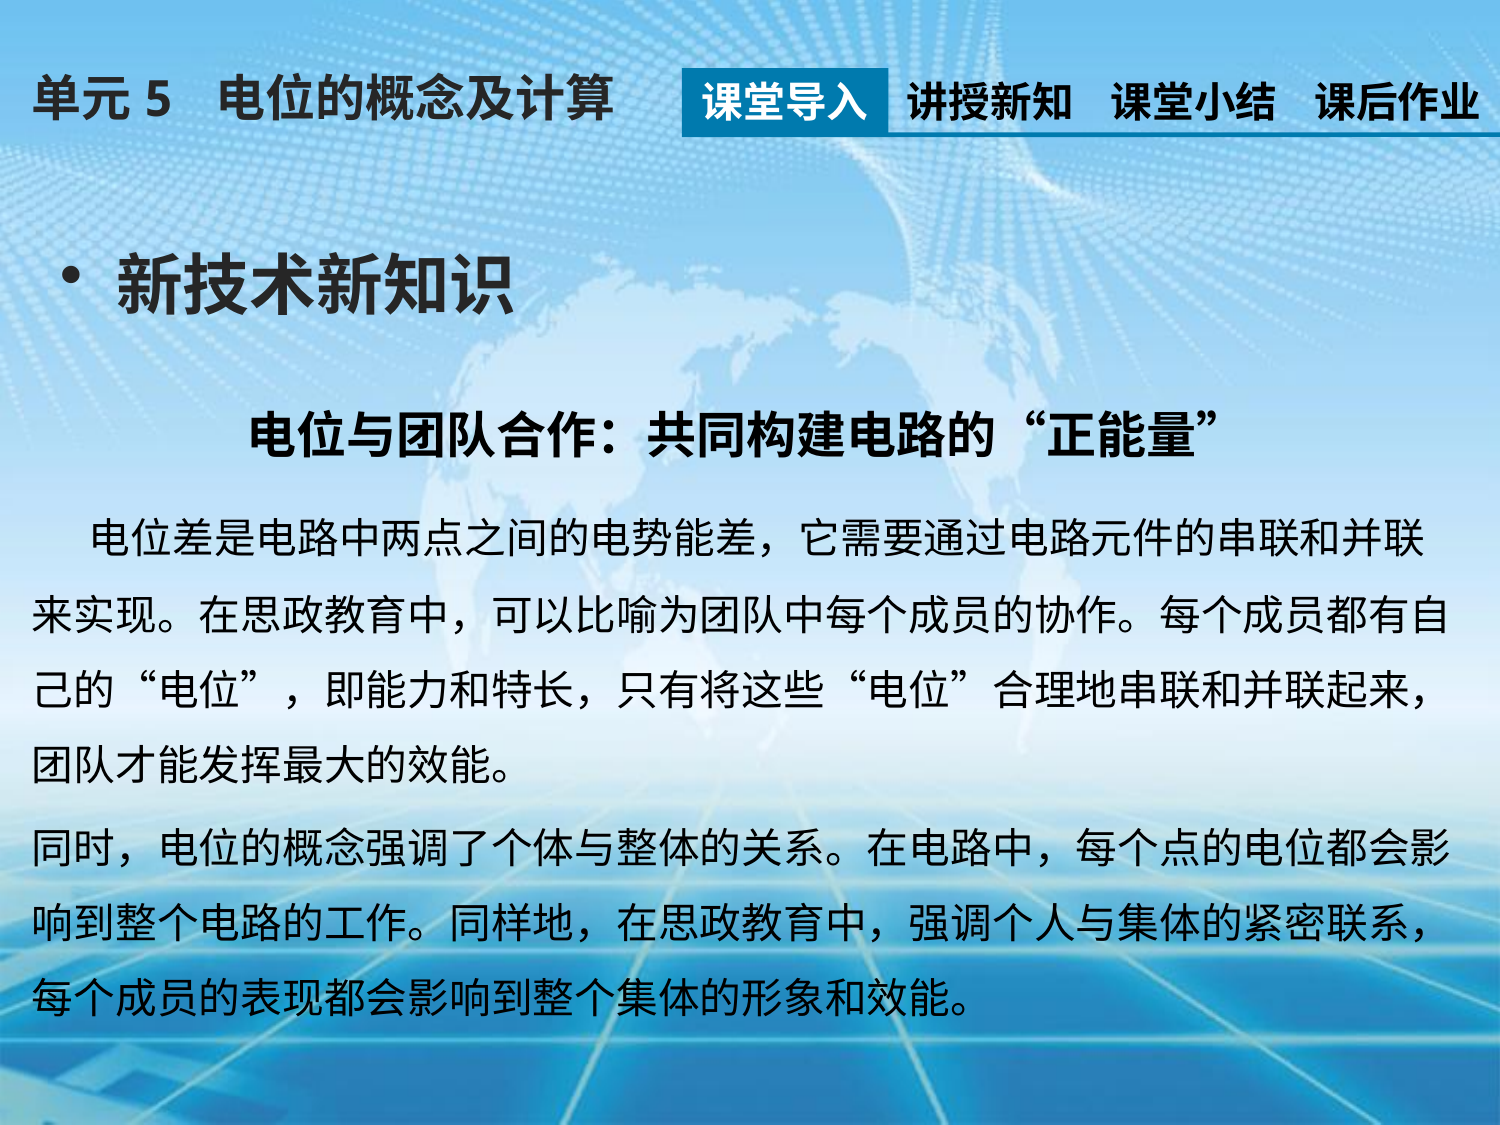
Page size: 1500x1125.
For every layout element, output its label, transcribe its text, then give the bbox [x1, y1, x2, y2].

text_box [16, 59, 1500, 135]
picture [0, 0, 1500, 1125]
text_box 电位与团队合作：共同构建电路的“正能量” 电位差是电路中两点之间的电势能差，它需要通过电路元件的串联和并联来实现。在思政教育中，可以比喻为团队中每个成员的协作。每个成员都有自己的“电位”，即能力和特长，只有将这些“电位”合理地串联和并联起来，团队才能发挥最大的效能。 同时，电位的概念强调了个体与整体的关系。在电路中，每个点的电位都会影响到整个电路的工作。同样地，在思政教育中，强调个人与集体的紧密联系，每个成员的表现都会影响到整个集体的形象和效能。 [17, 396, 1476, 1061]
text_box 新技术新知识 [44, 235, 795, 331]
